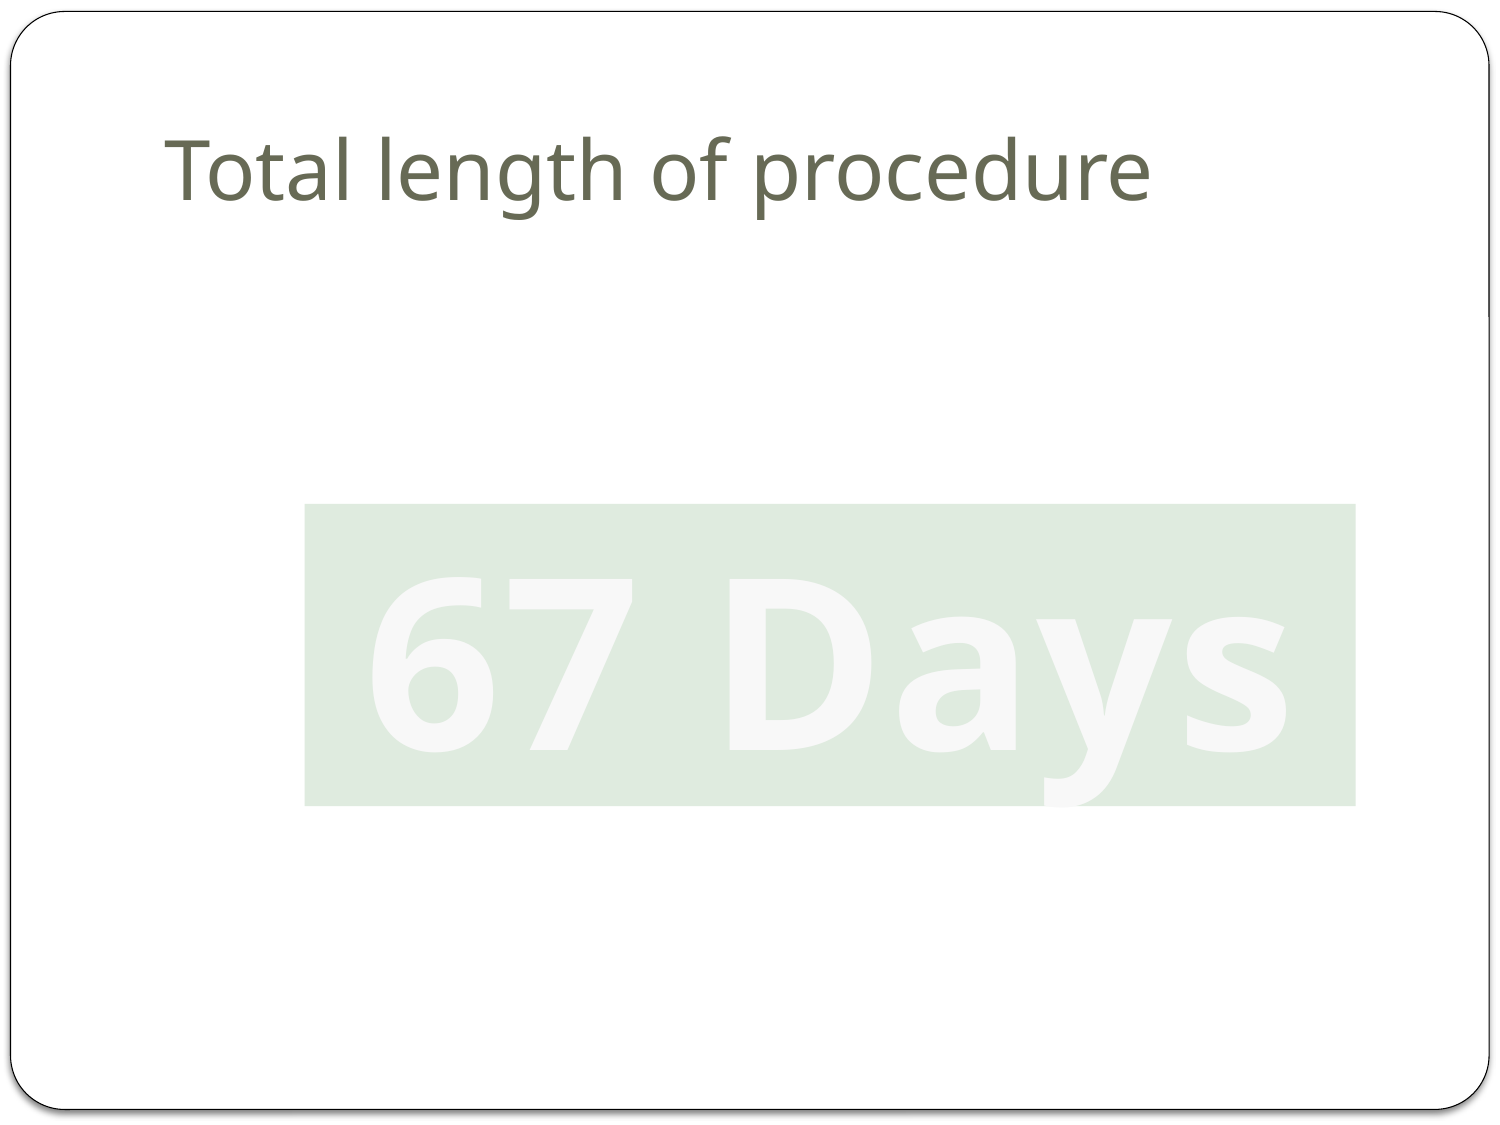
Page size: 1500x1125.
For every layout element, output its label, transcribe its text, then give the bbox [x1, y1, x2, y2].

text_box 67 Days [304, 503, 1356, 807]
title Total length of procedure [150, 45, 1425, 233]
